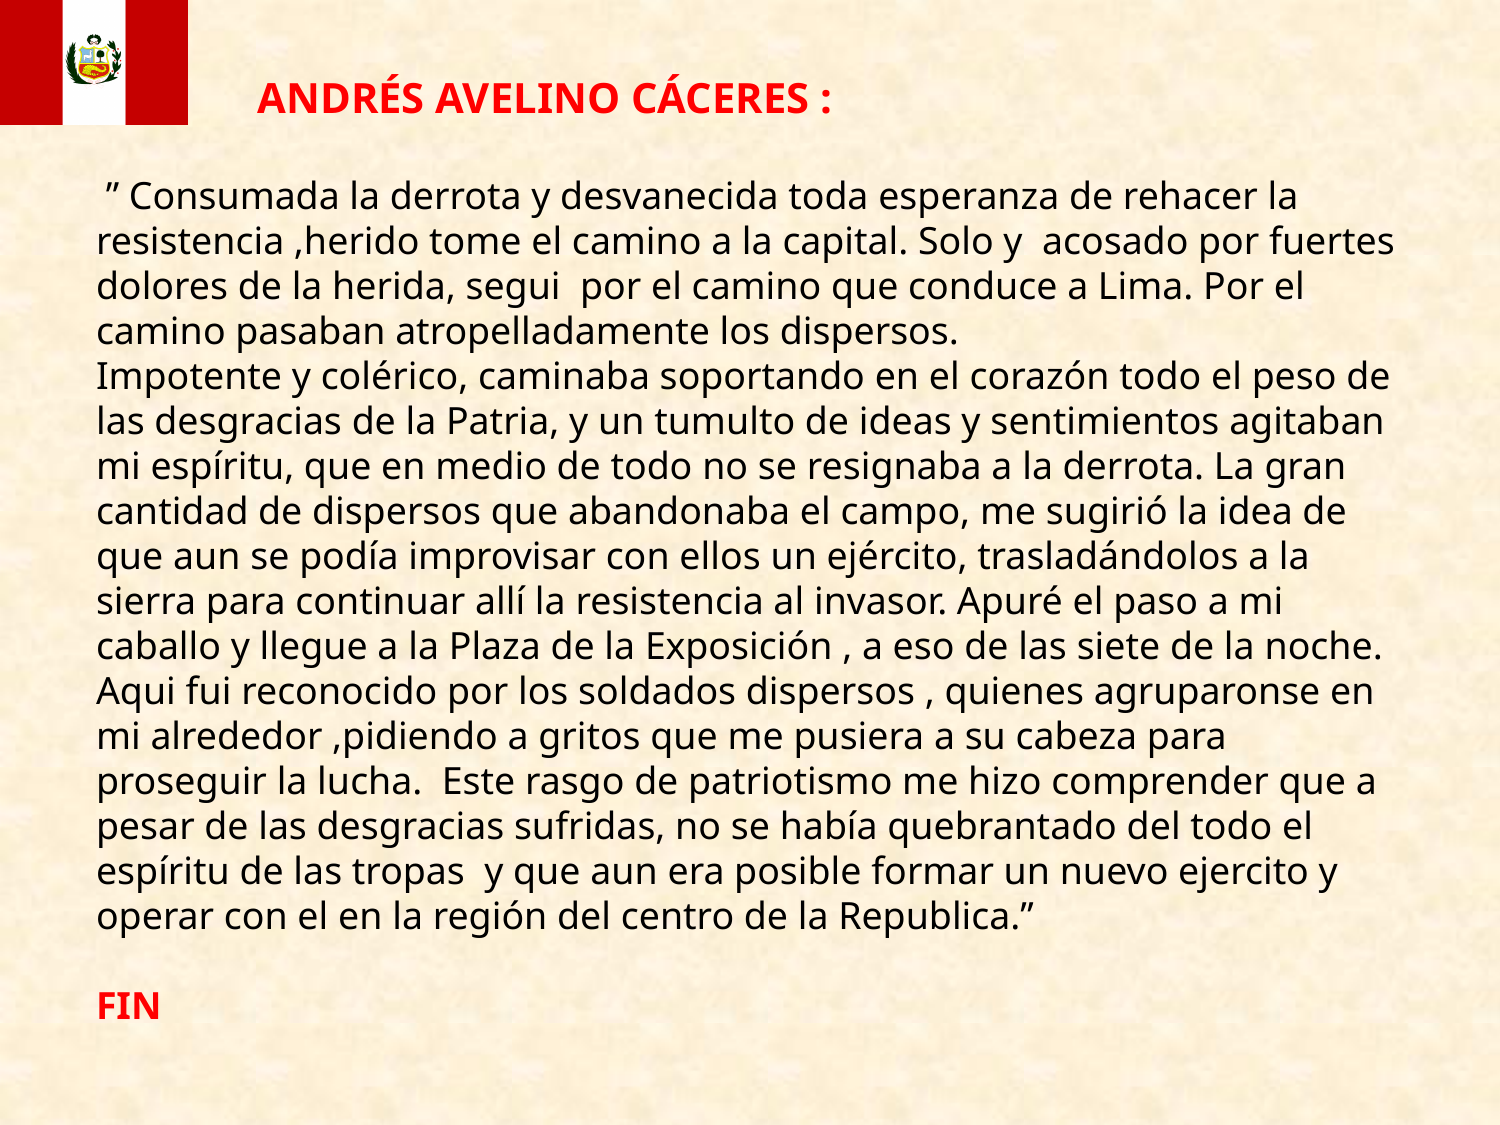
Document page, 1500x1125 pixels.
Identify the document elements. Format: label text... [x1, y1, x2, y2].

text_box ANDRÉS AVELINO CÁCERES : ” Consumada la derrota y desvanecida toda esperanza de rehacer la resistencia ,herido tome el camino a la capital. Solo y acosado por fuertes dolores de la herida, segui por el camino que conduce a Lima. Por el camino pasaban atropelladamente los dispersos. Impotente y colérico, caminaba soportando en el corazón todo el peso de las desgracias de la Patria, y un tumulto de ideas y sentimientos agitaban mi espíritu, que en medio de todo no se resignaba a la derrota. La gran cantidad de dispersos que abandonaba el campo, me sugirió la idea de que aun se podía improvisar con ellos un ejército, trasladándolos a la sierra para continuar allí la resistencia al invasor. Apuré el paso a mi caballo y llegue a la Plaza de la Exposición , a eso de las siete de la noche. Aqui fui reconocido por los soldados dispersos , quienes agruparonse en mi alrededor ,pidiendo a gritos que me pusiera a su cabeza para proseguir la lucha. Este rasgo de patriotismo me hizo comprender que a pesar de las desgracias sufridas, no se había quebrantado del todo el espíritu de las tropas y que aun era posible formar un nuevo ejercito y operar con el en la región del centro de la Republica.” FIN [81, 64, 1419, 1035]
picture [0, 0, 1500, 1125]
